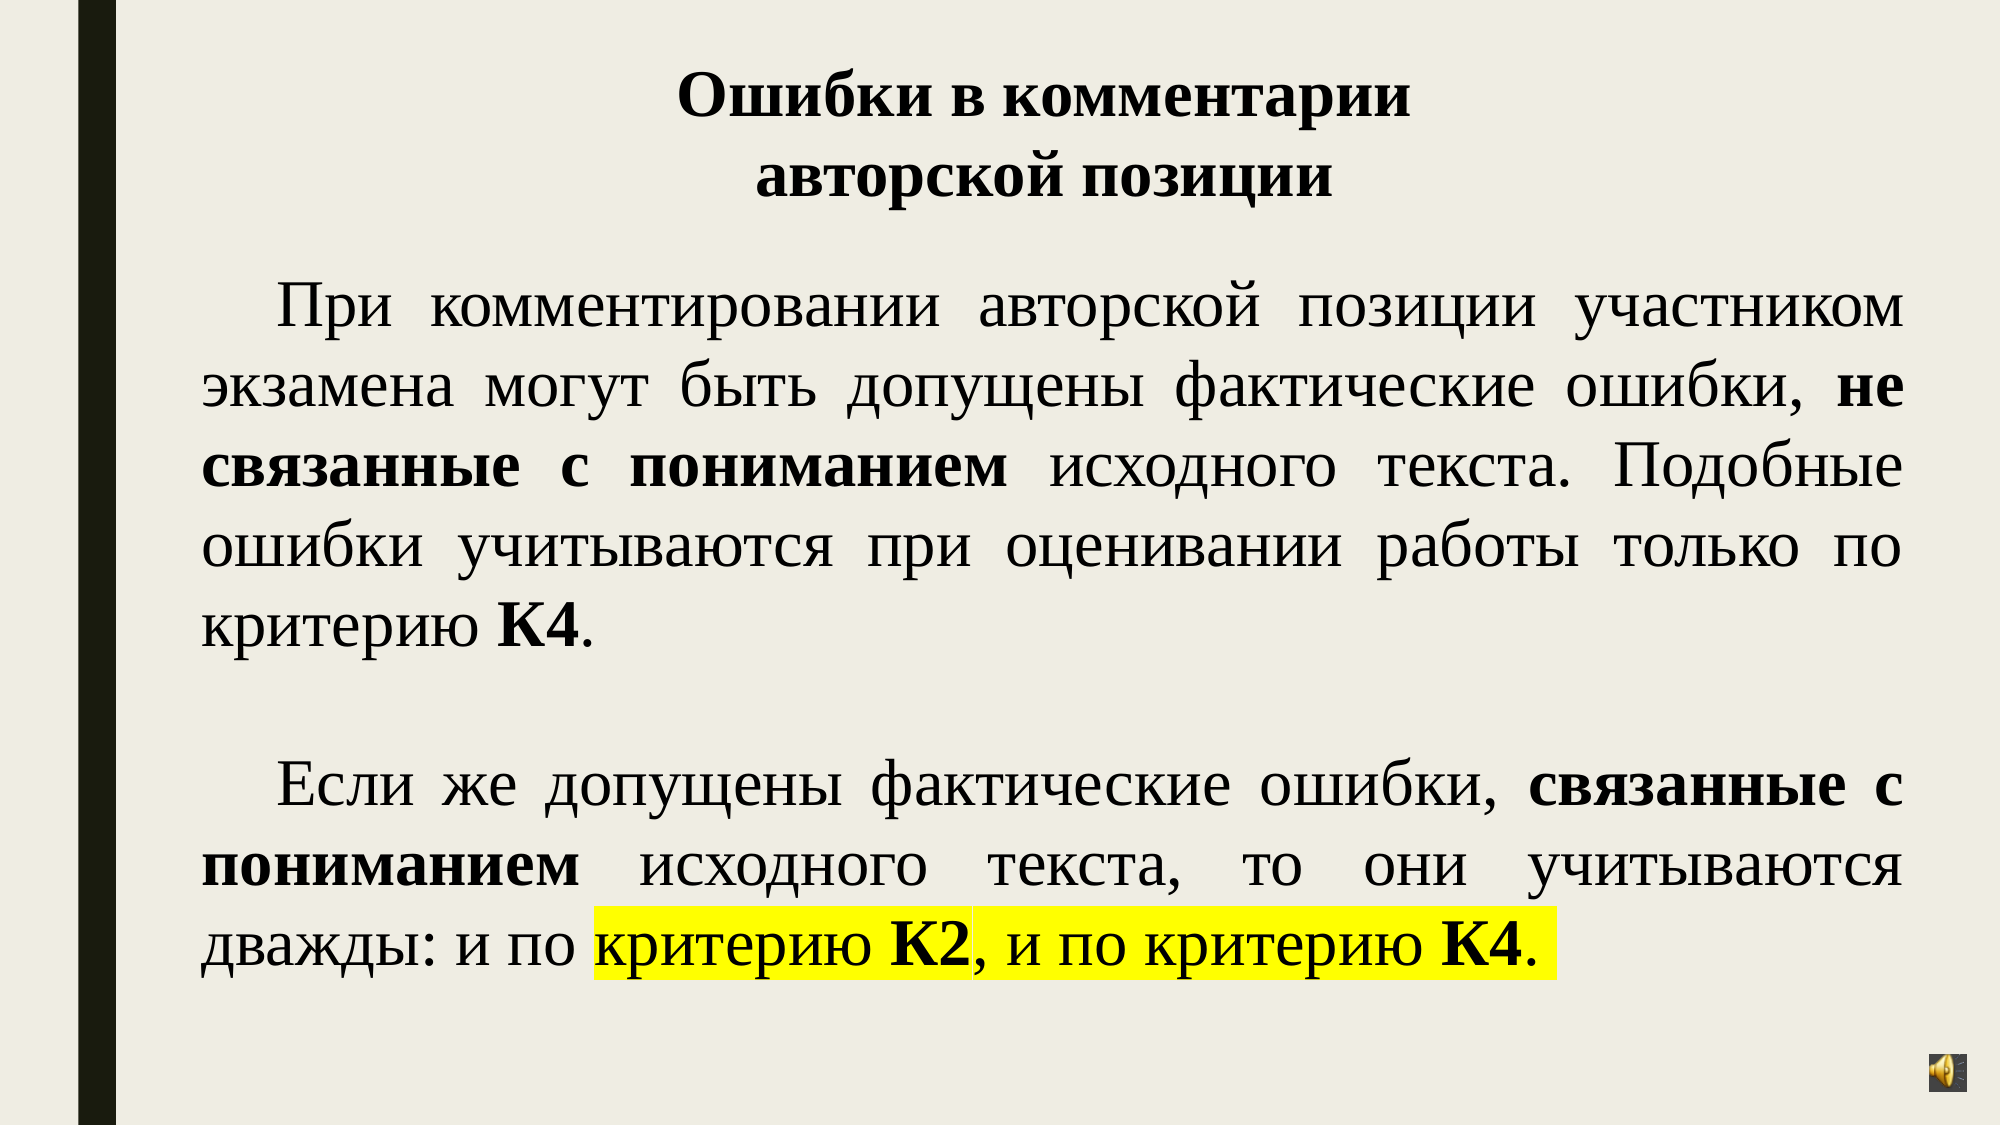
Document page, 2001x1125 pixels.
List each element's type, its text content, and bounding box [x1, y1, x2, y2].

text_box Ошибки в комментарии авторской позиции При комментировании авторской позиции участником экзамена могут быть допущены фактические ошибки, не связанные с пониманием исходного текста. Подобные ошибки учитываются при оценивании работы только по критерию К4. Если же допущены фактические ошибки, связанные с пониманием исходного текста, то они учитываются дважды: и по критерию К2, и по критерию К4. [186, 42, 1920, 987]
picture [1927, 1052, 1968, 1093]
